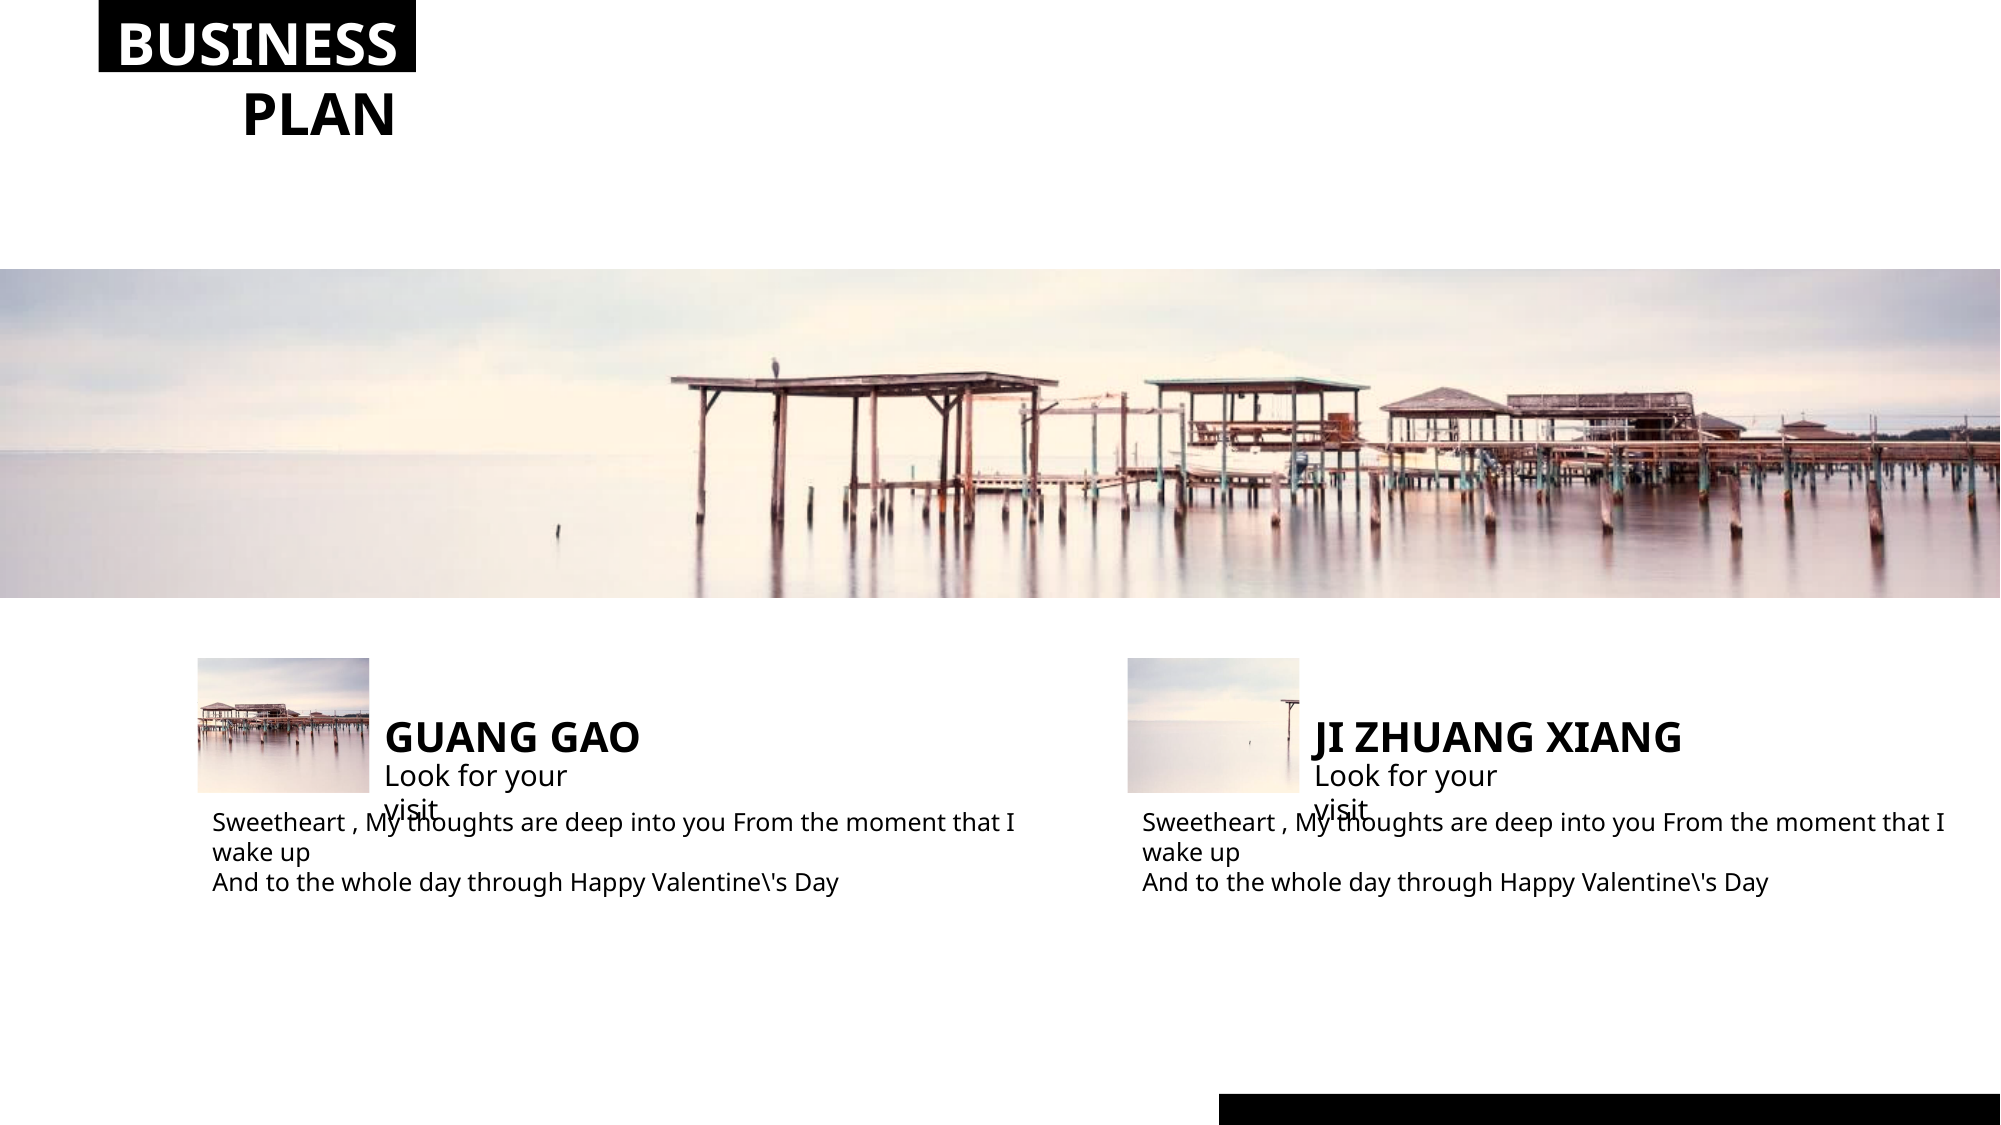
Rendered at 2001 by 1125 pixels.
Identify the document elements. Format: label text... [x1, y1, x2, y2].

picture [197, 658, 370, 793]
text_box [413, 0, 417, 73]
text_box GUANG GAO [370, 703, 669, 768]
text_box Sweetheart , My thoughts are deep into you From the moment that I wake up And to the whole day through Happy Valentine\'s Day [197, 799, 1094, 905]
text_box Look for your visit [369, 749, 628, 835]
picture [0, 269, 2000, 598]
picture [1127, 658, 1300, 793]
text_box [1218, 1093, 2000, 1125]
text_box Sweetheart , My thoughts are deep into you From the moment that I wake up And to the whole day through Happy Valentine\'s Day [1127, 799, 2000, 905]
text_box JI ZHUANG XIANG [1300, 703, 1712, 768]
text_box Look for your visit [1299, 749, 1558, 835]
text_box BUSINESS PLAN [101, 0, 413, 155]
